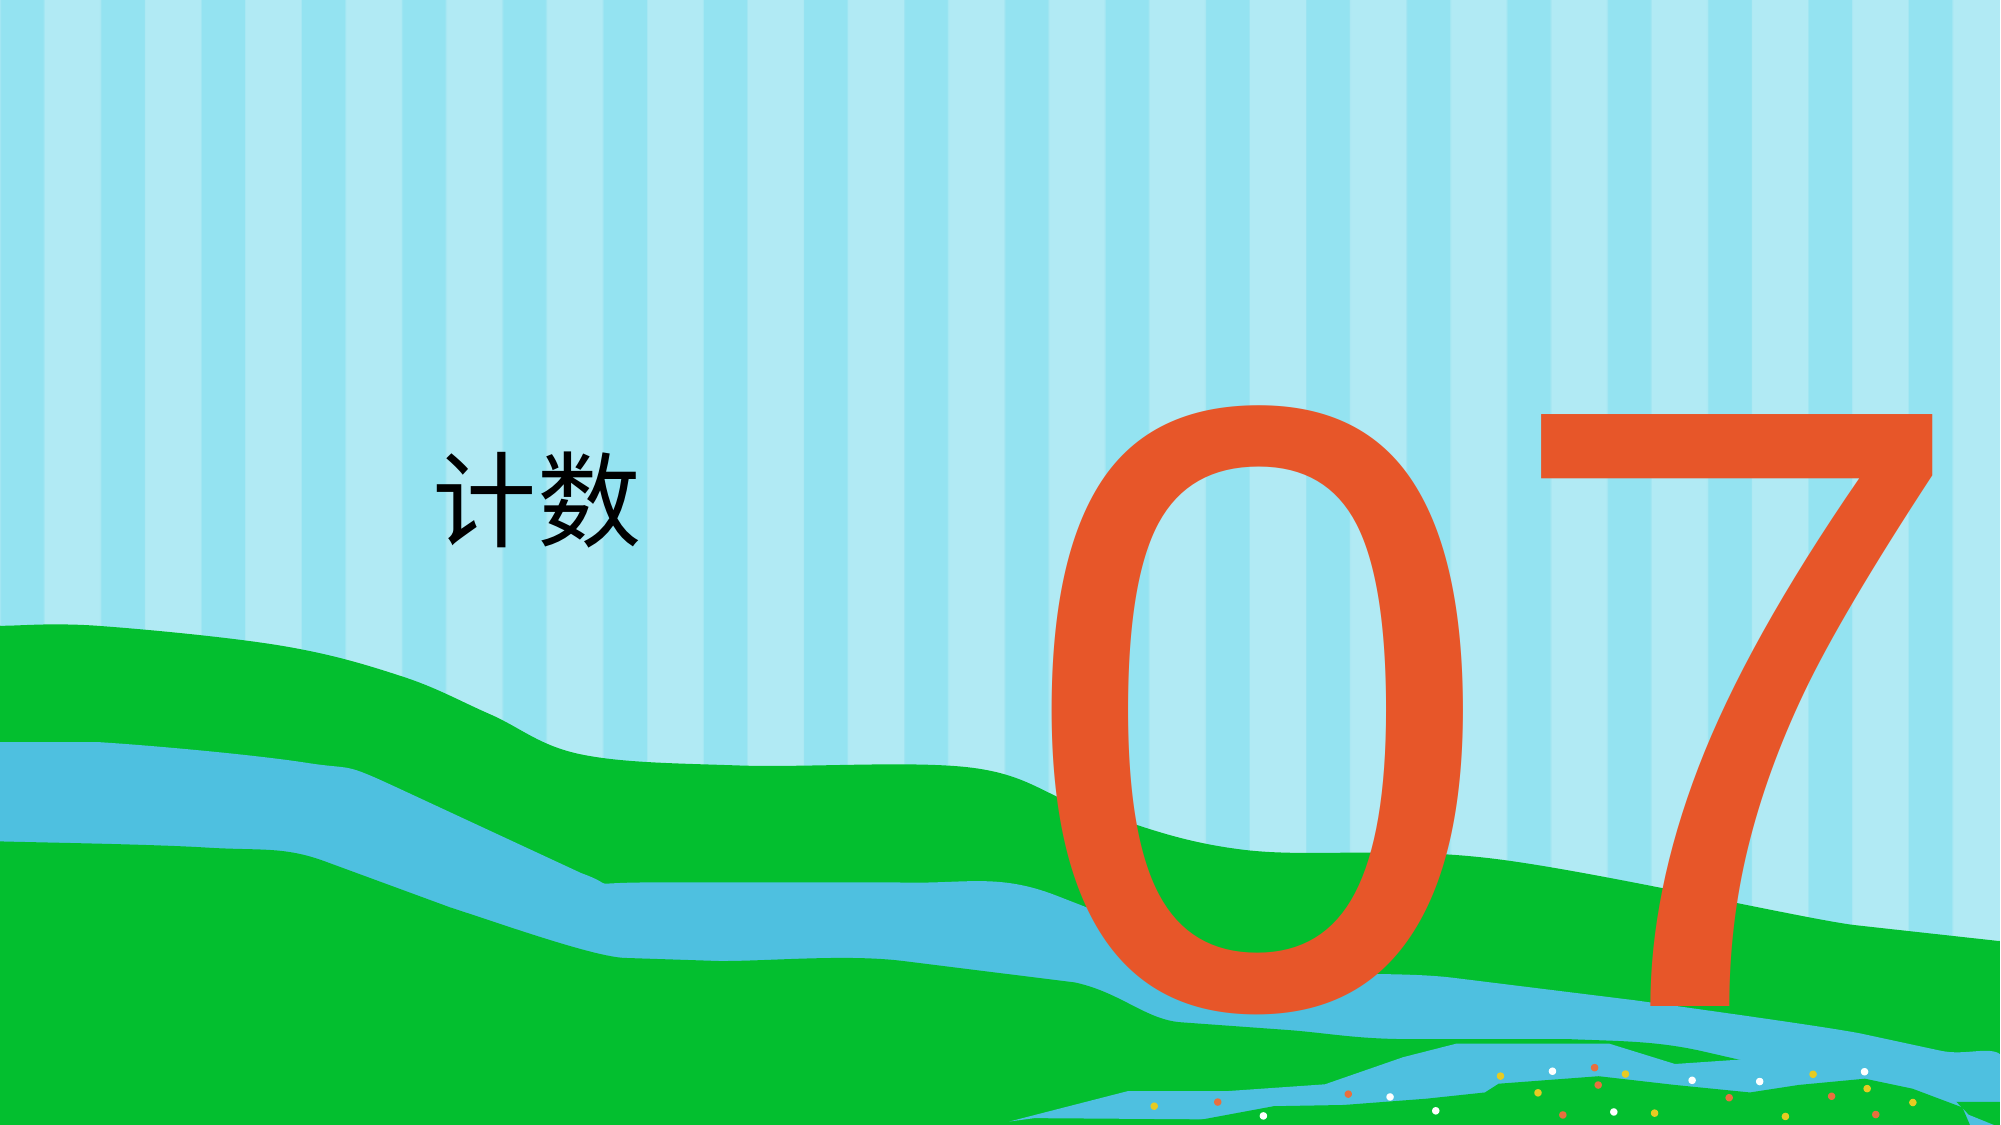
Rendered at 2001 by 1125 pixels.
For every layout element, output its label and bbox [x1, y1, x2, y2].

picture [0, 0, 2000, 1125]
text_box [1150, 1063, 1917, 1121]
